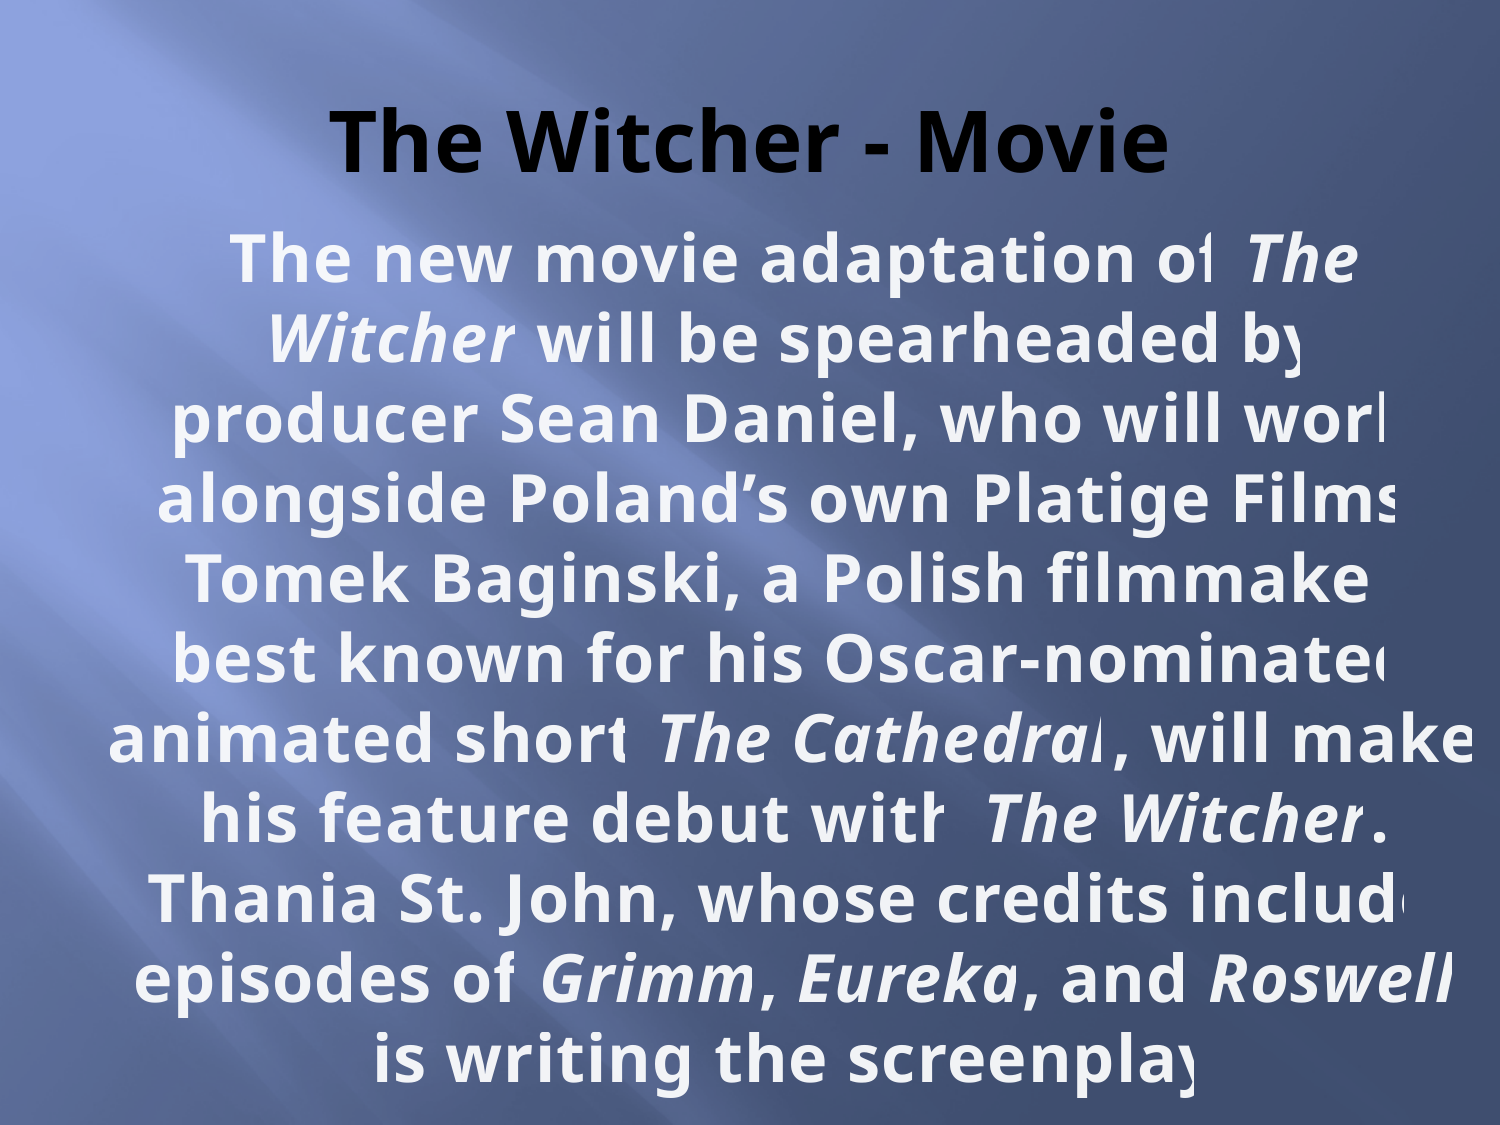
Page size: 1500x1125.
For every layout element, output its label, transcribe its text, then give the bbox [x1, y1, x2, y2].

list The new movie adaptation of The Witcher will be spearheaded by producer Sean Daniel, who will work alongside Poland’s own Platige Films. Tomek Baginski, a Polish filmmaker best known for his Oscar-nominated animated short The Cathedral, will make his feature debut with The Witcher. Thania St. John, whose credits include episodes of Grimm, Eureka, and Roswell is writing the screenplay [0, 208, 1500, 1125]
title The Witcher - Movie [75, 45, 1425, 208]
